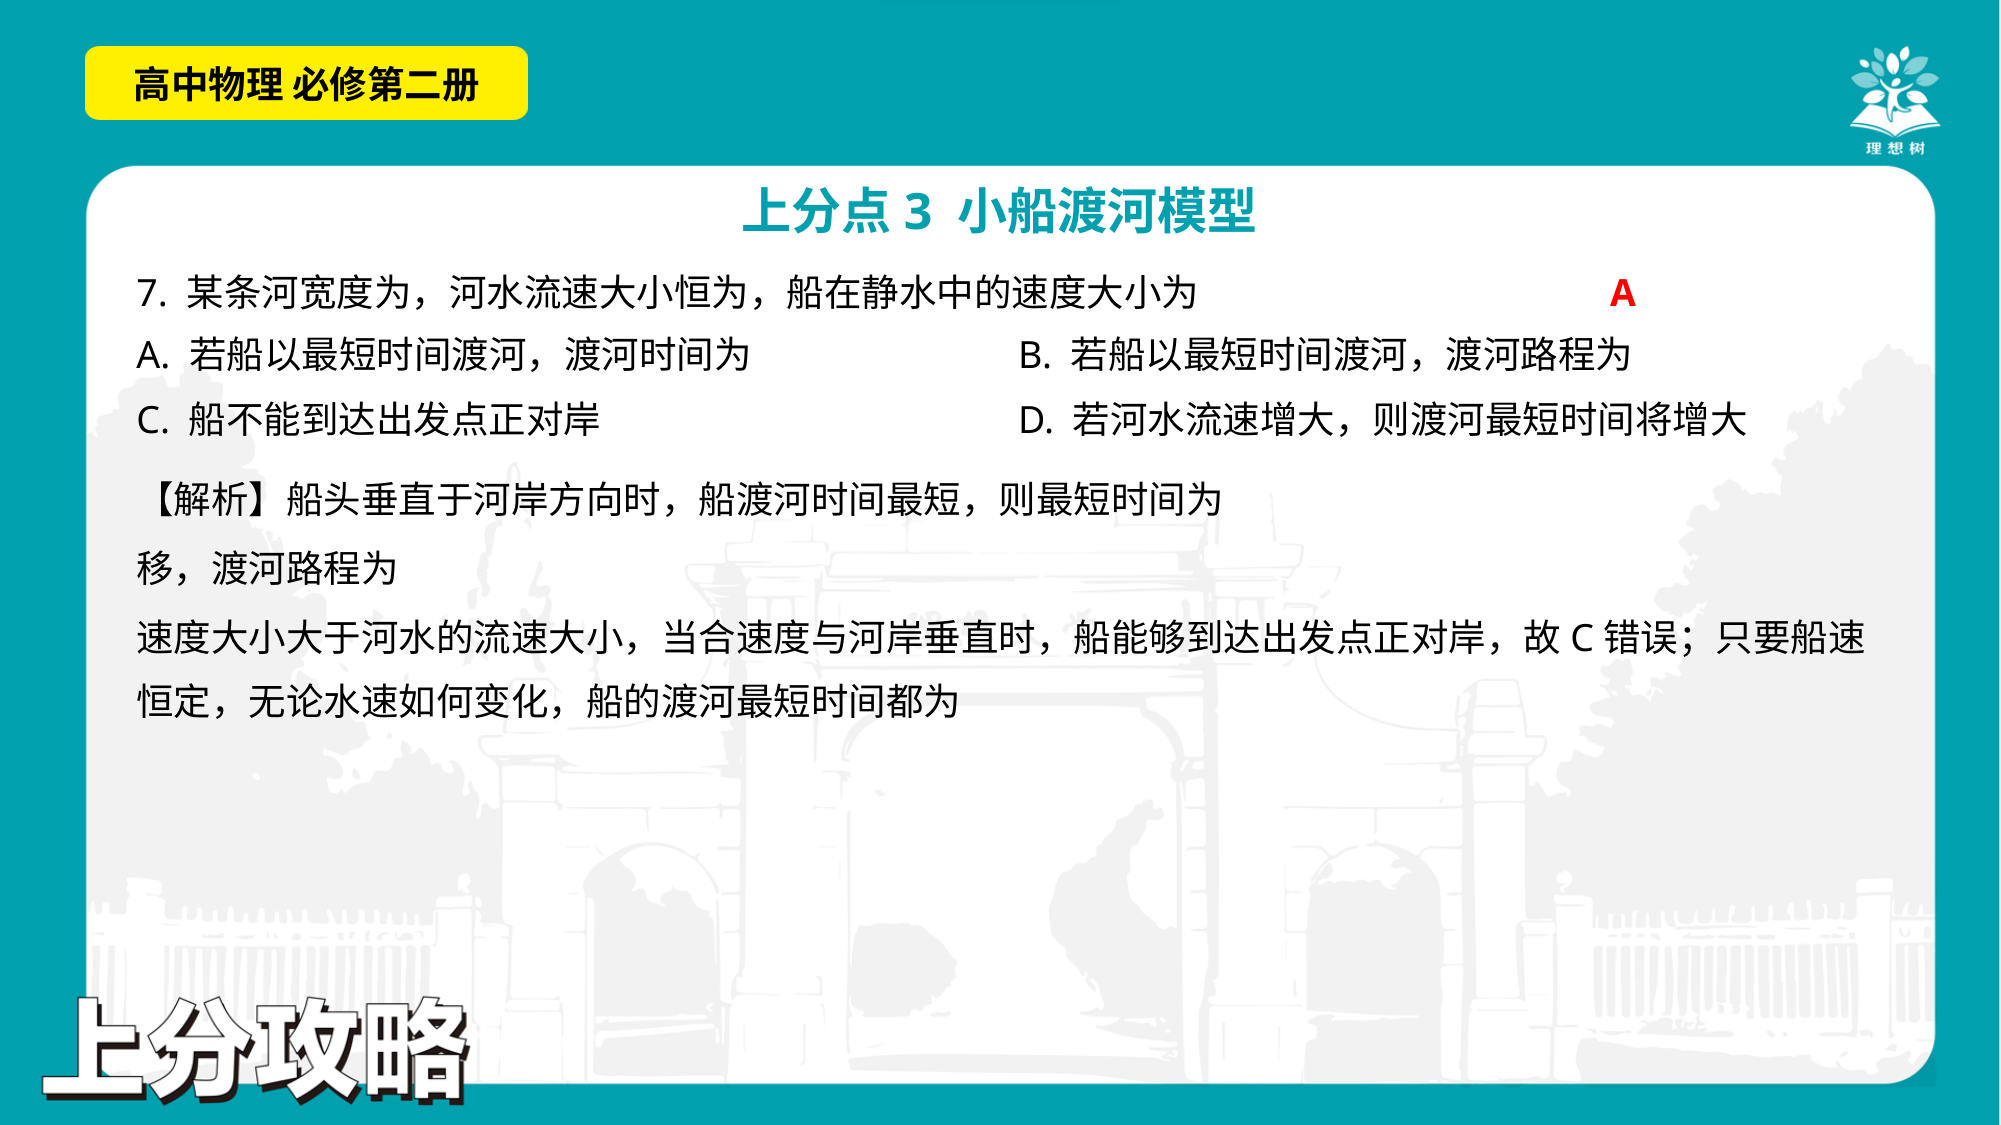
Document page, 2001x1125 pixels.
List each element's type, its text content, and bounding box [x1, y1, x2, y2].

picture [0, 0, 2000, 1125]
text_box A [1595, 246, 1651, 307]
